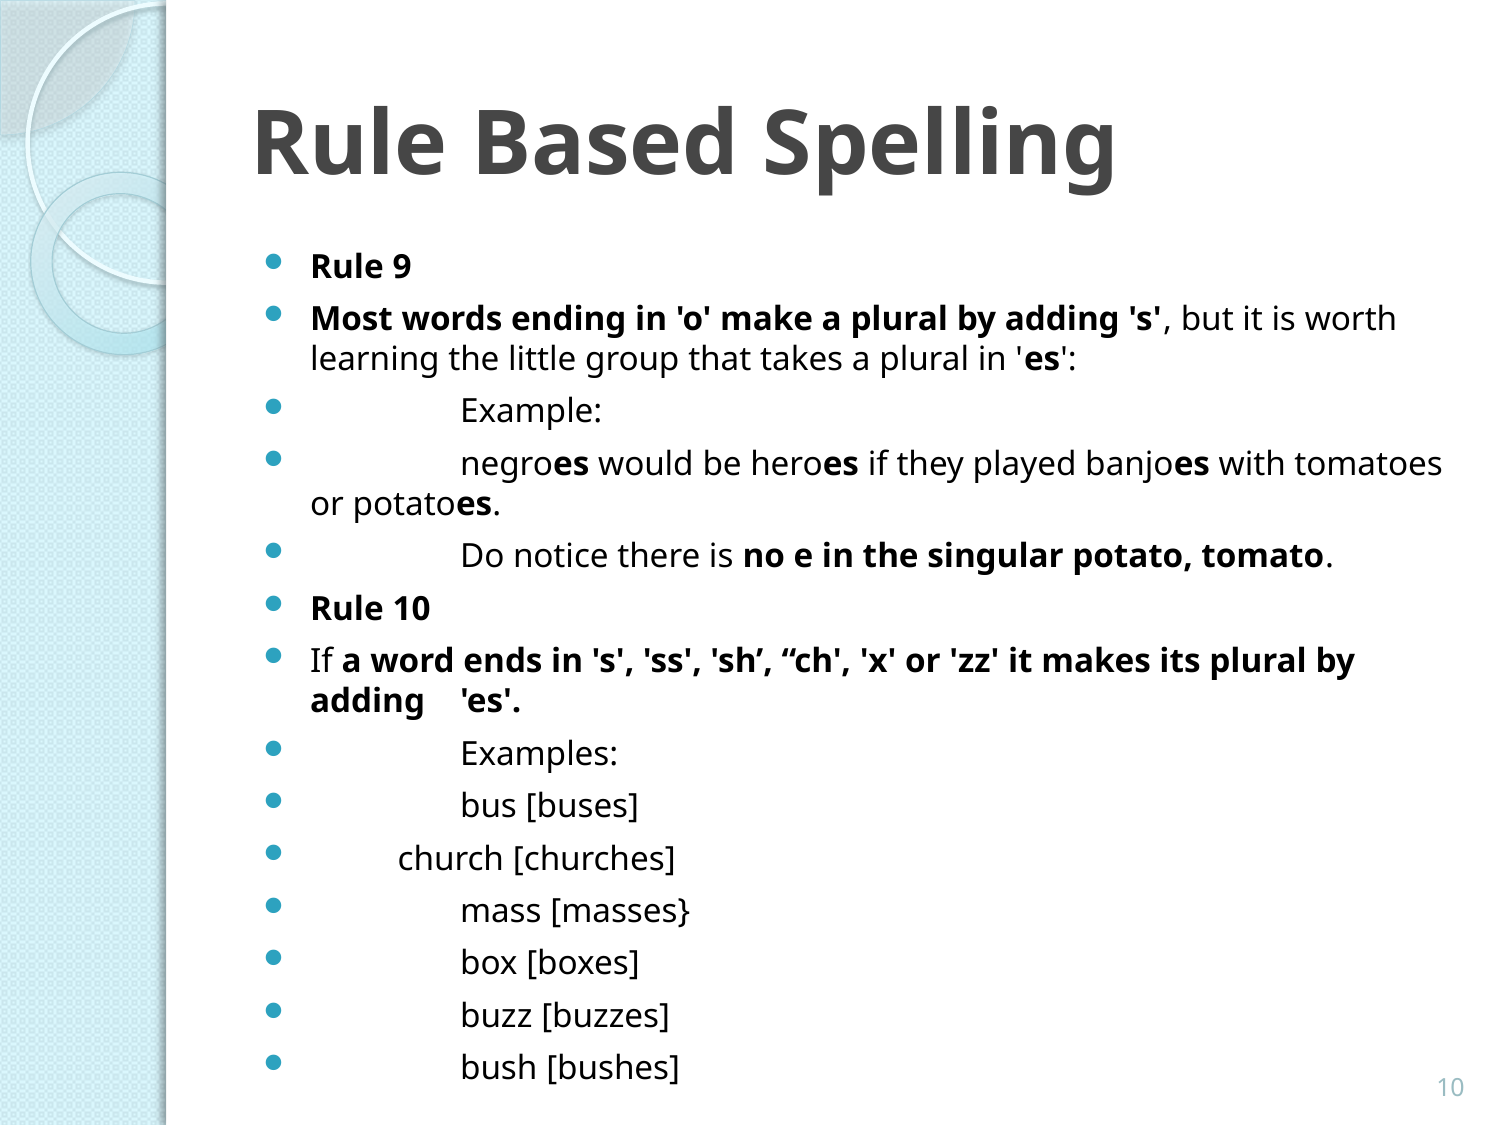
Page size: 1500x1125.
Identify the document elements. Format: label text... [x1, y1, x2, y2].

list Rule 9 Most words ending in 'o' make a plural by adding 's', but it is worth learning the little group that takes a plural in 'es': Example: negroes would be heroes if they played banjoes with tomatoes or potatoes. Do notice there is no e in the singular potato, tomato. Rule 10 If a word ends in 's', 'ss', 'sh’, “ch', 'x' or 'zz' it makes its plural by adding 'es'. Examples: bus [buses] church [churches] mass [masses} box [boxes] buzz [buzzes] bush [bushes] [235, 237, 1466, 1025]
slide_number 10 [1413, 1034, 1488, 1113]
title Rule Based Spelling [235, 45, 1466, 233]
